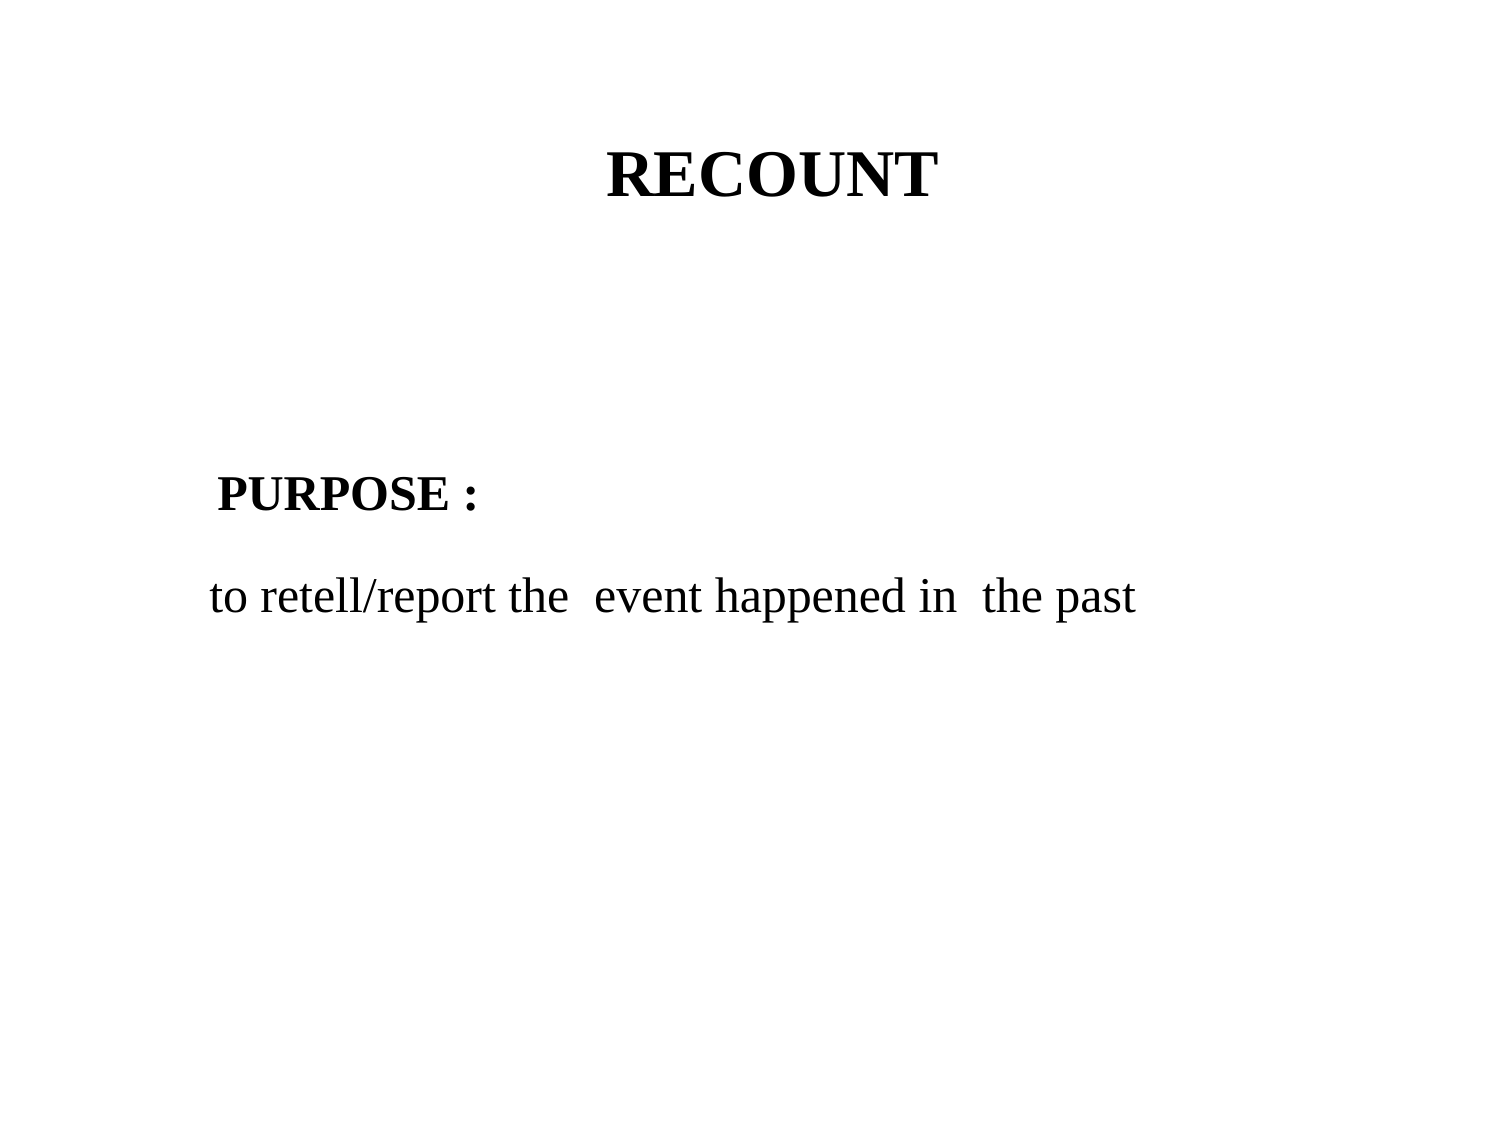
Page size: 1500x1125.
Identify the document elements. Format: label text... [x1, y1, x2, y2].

text_box  PURPOSE : to retell/report the event happened in the past [151, 457, 1313, 622]
title RECOUNT [455, 73, 1088, 264]
